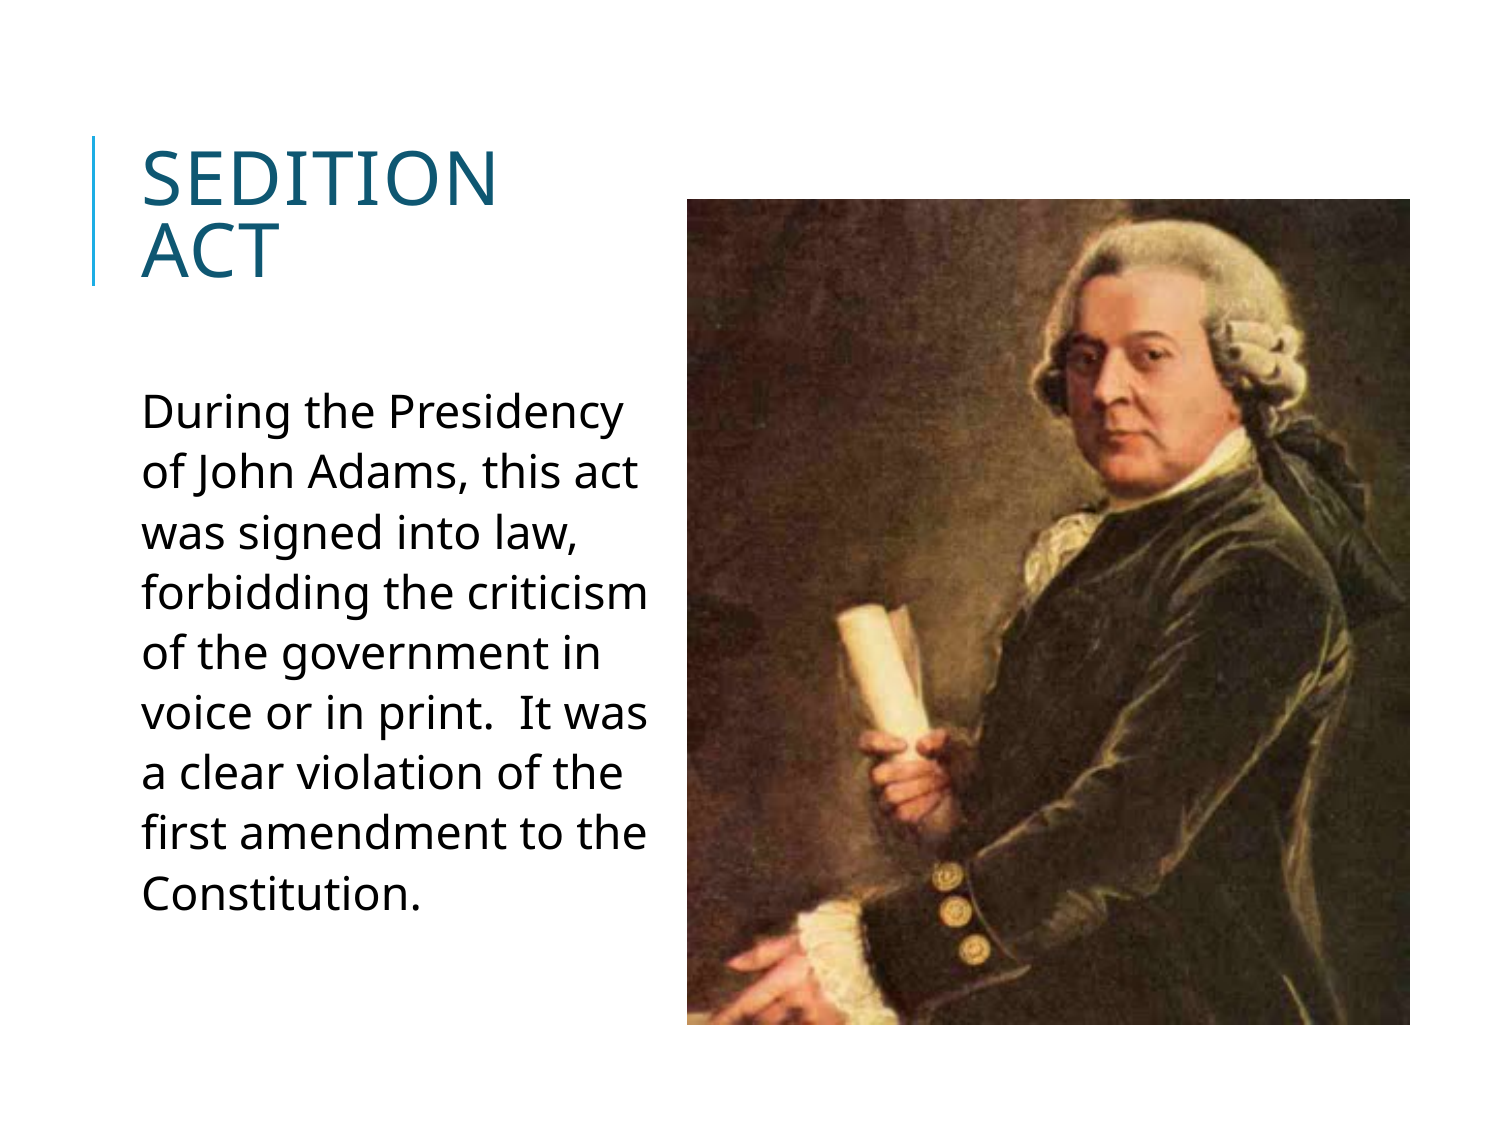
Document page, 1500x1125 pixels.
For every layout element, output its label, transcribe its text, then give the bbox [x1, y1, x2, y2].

title Sedition act [126, 77, 666, 363]
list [687, 199, 1410, 1026]
list During the Presidency of John Adams, this act was signed into law, forbidding the criticism of the government in voice or in print. It was a clear violation of the first amendment to the Constitution. [126, 370, 666, 988]
